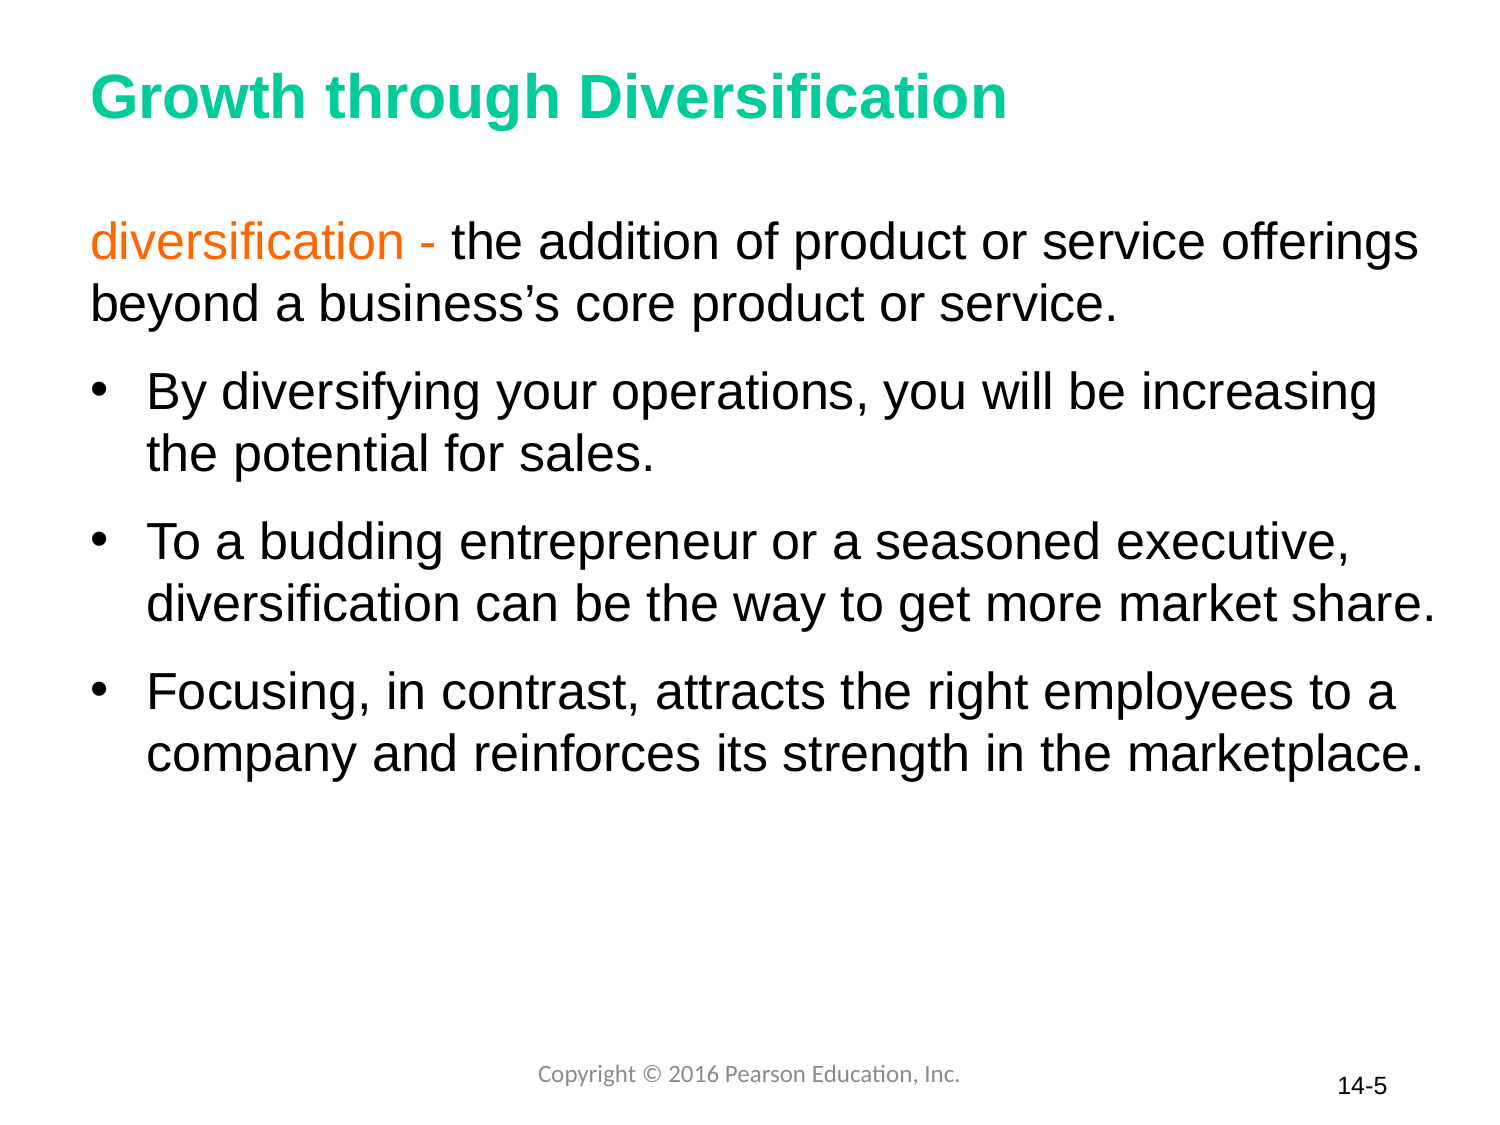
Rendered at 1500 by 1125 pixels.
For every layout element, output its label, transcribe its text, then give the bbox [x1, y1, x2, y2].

footer Copyright © 2016 Pearson Education, Inc. [512, 1042, 988, 1103]
title Growth through Diversification [75, 0, 1425, 188]
list diversification - the addition of product or service offerings beyond a business’s core product or service. By diversifying your operations, you will be increasing the potential for sales. To a budding entrepreneur or a seasoned executive, diversification can be the way to get more market share. Focusing, in contrast, attracts the right employees to a company and reinforces its strength in the marketplace. [75, 200, 1463, 1038]
